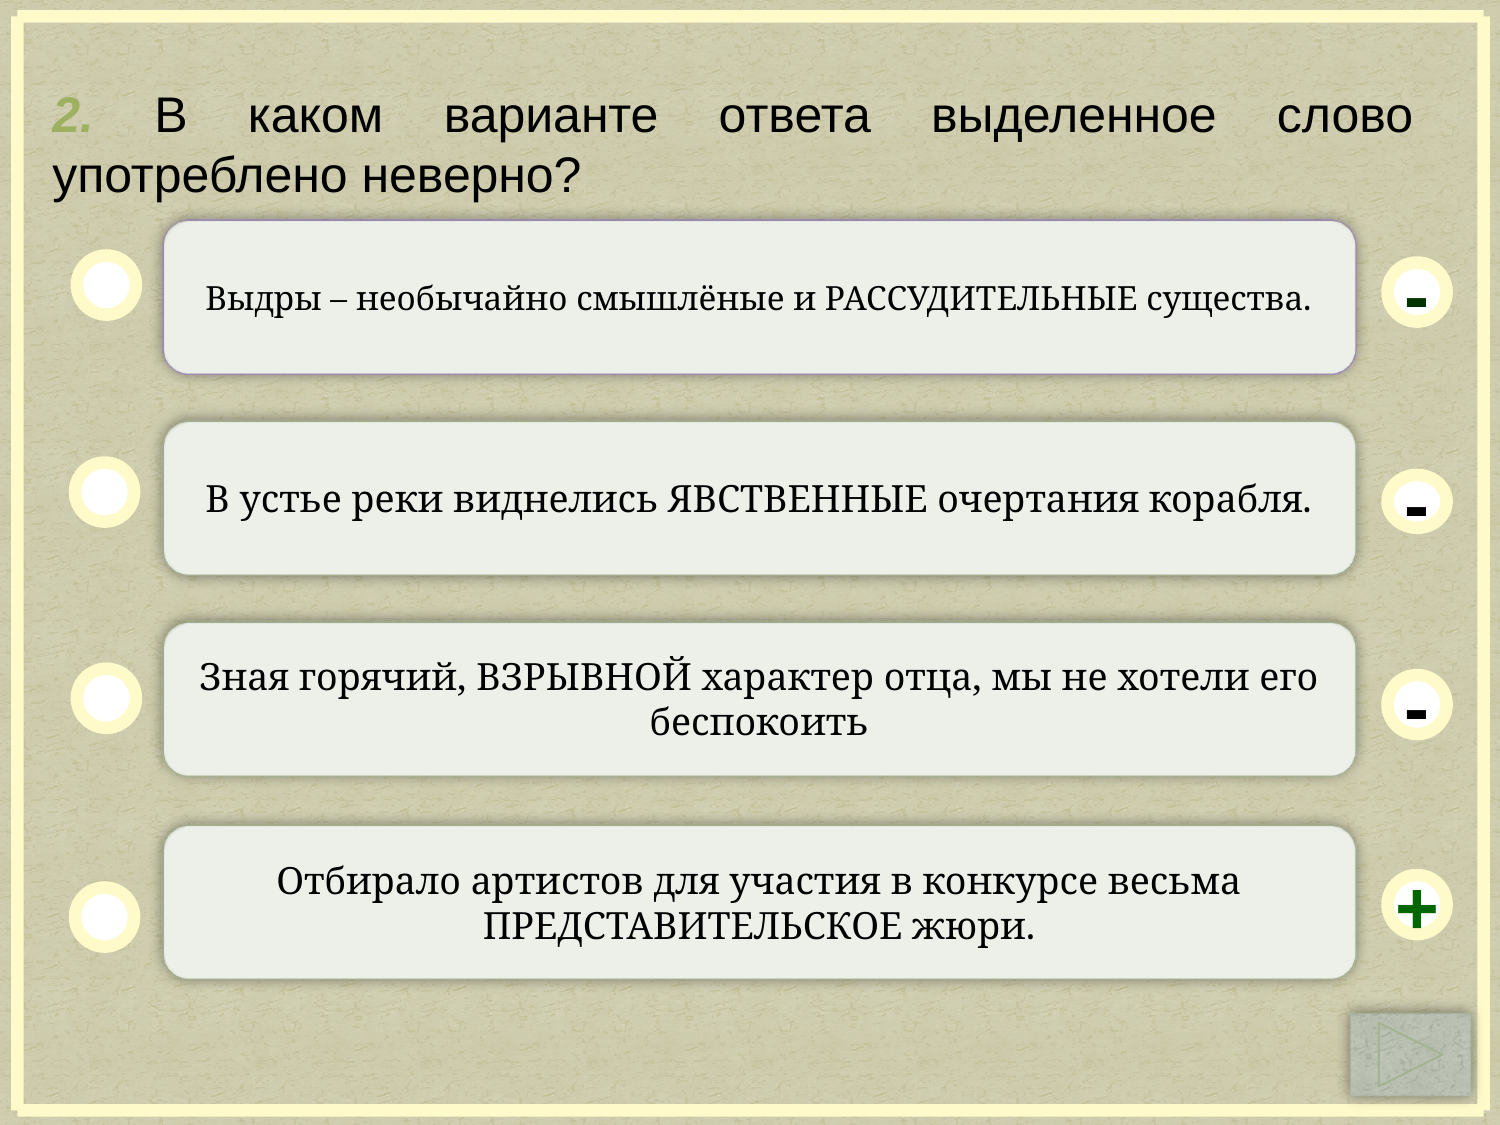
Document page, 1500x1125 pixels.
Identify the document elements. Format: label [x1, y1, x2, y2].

text_box [21, 20, 1481, 1108]
